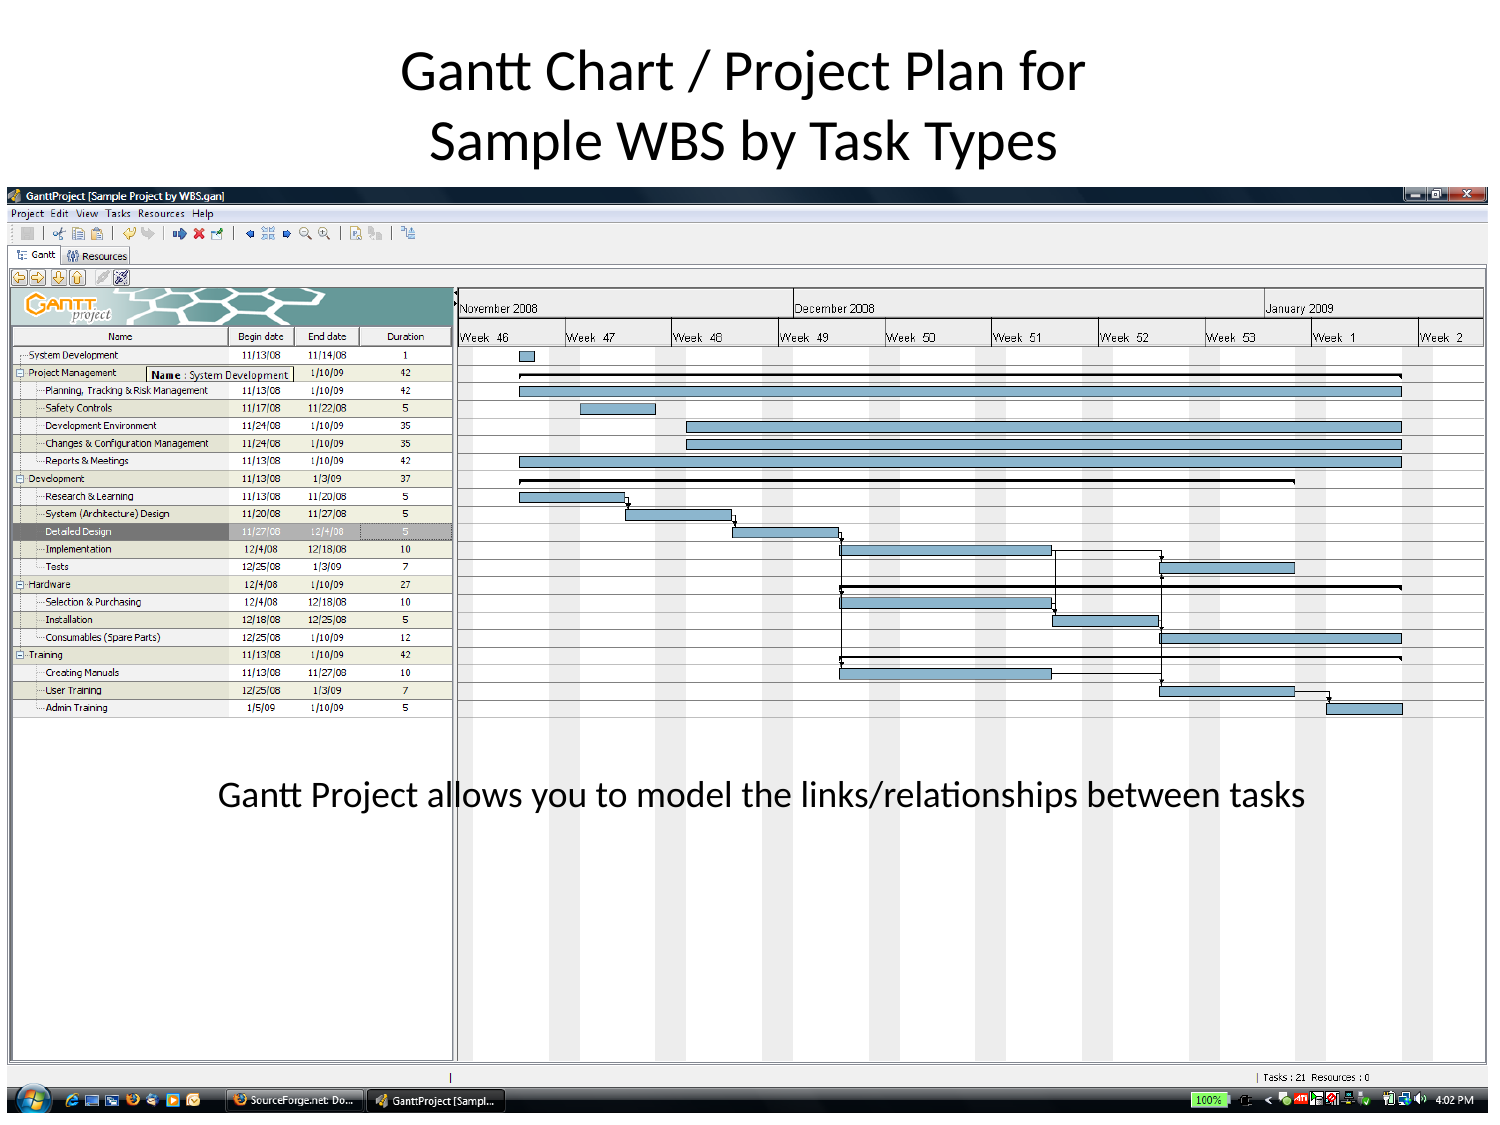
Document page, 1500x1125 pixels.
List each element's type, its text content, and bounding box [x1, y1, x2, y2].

text_box Gantt Chart / Project Plan for Sample WBS by Task Types [50, 24, 1438, 180]
picture [7, 187, 1488, 1113]
